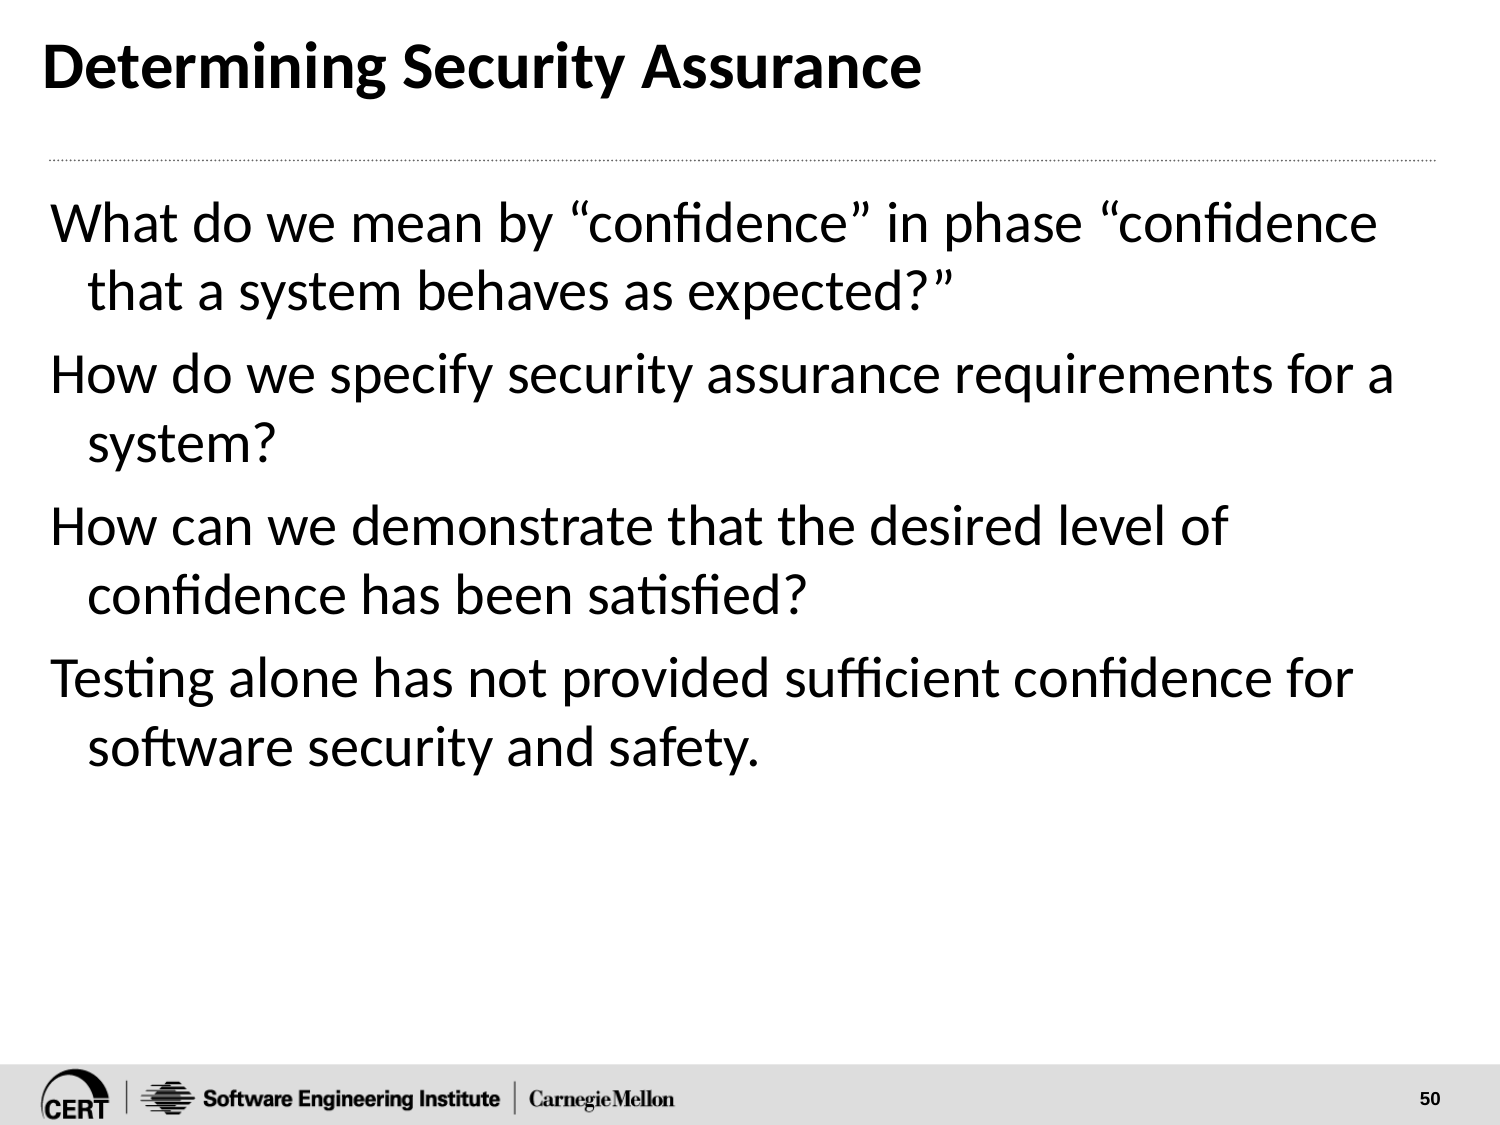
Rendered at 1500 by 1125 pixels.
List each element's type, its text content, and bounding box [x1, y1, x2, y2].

picture [24, 1065, 688, 1125]
title Determining Security Assurance [42, 37, 1434, 155]
list What do we mean by “confidence” in phase “confidence that a system behaves as expected?” How do we specify security assurance requirements for a system? How can we demonstrate that the desired level of confidence has been satisfied? Testing alone has not provided sufficient confidence for software security and safety. [49, 187, 1438, 1001]
